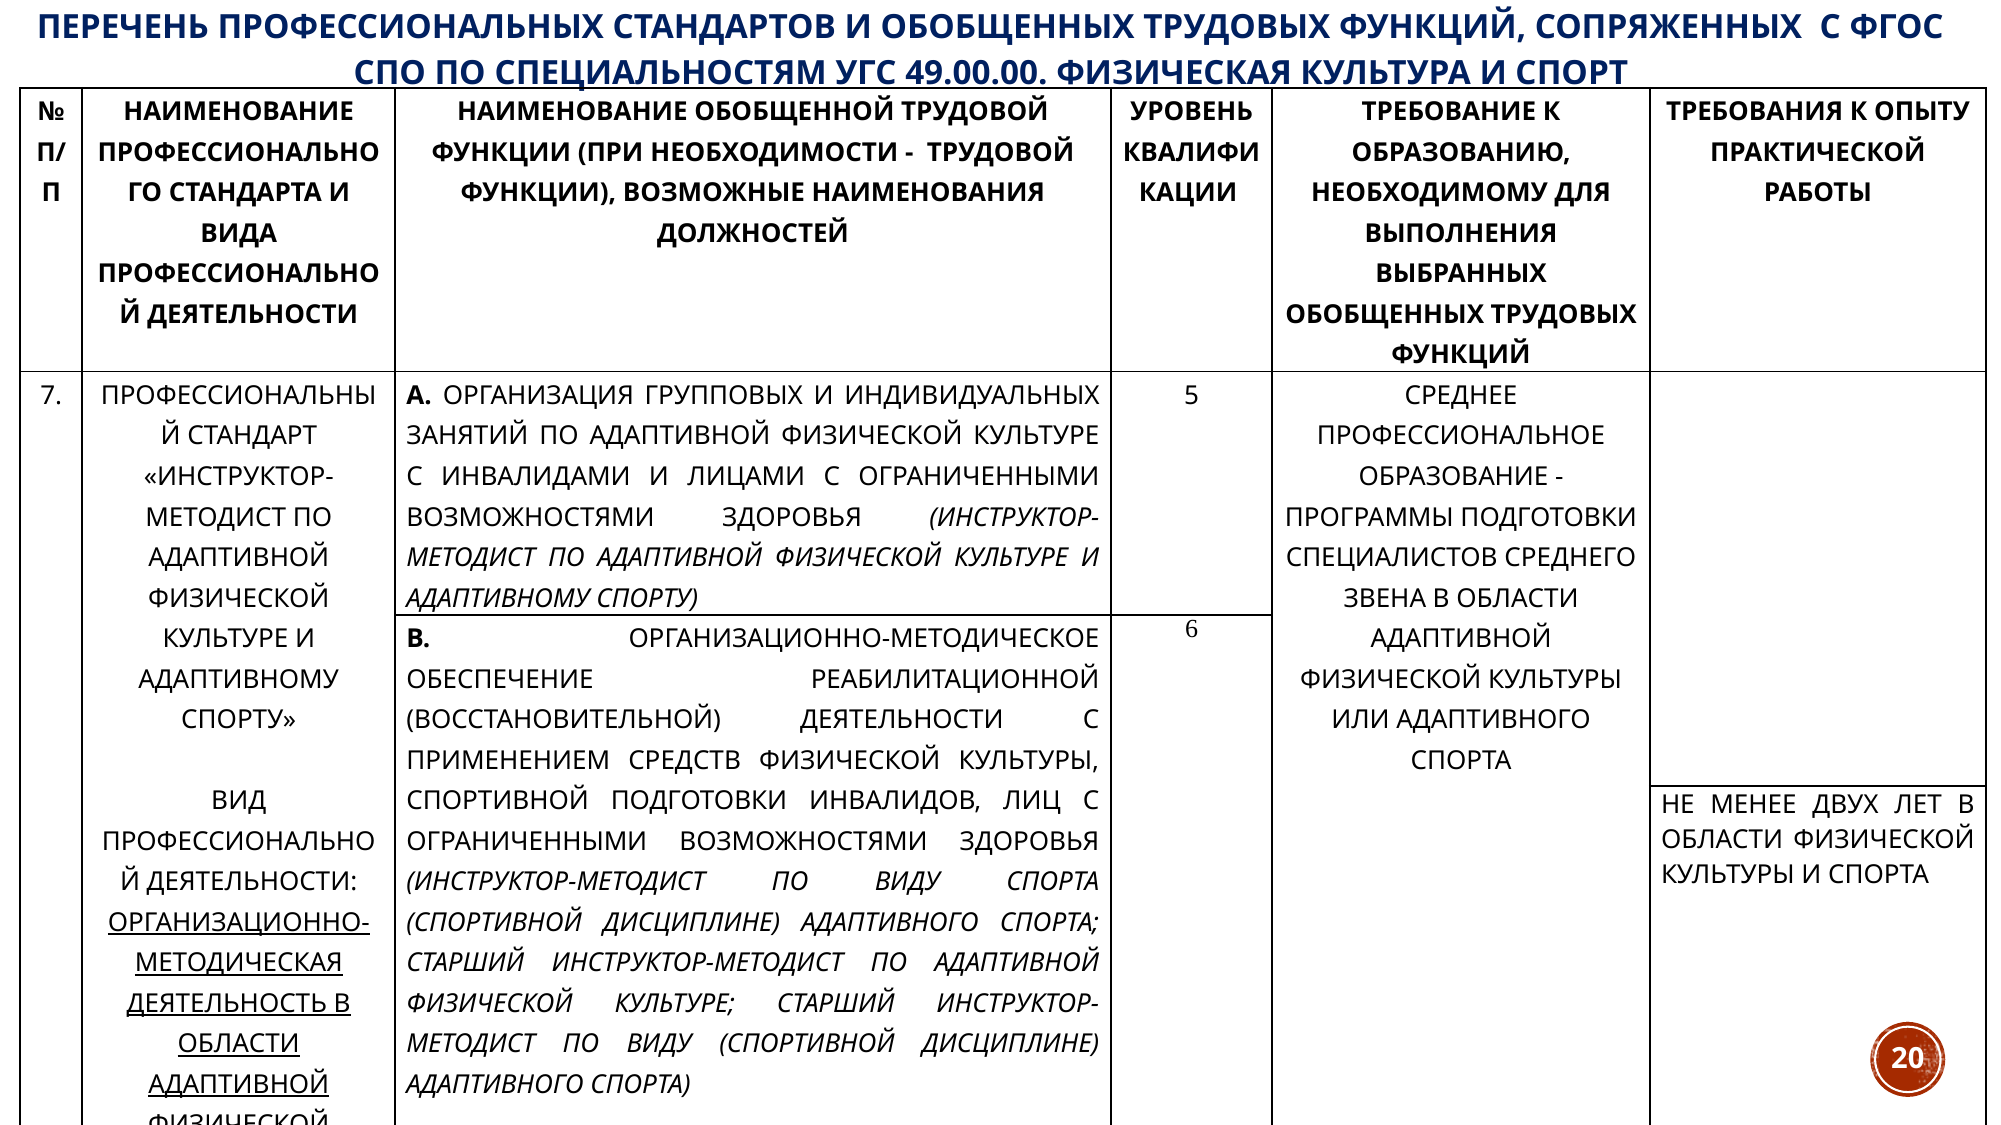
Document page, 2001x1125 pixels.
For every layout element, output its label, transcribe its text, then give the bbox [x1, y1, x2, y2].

table_header Уровень квалификации [1112, 89, 1271, 371]
table_cell Профессиональный стандарт «Инструктор-методист по адаптивной физической культуре и адаптивному спорту» Вид профессиональной деятельности: Организационно-методическая деятельность в области адаптивной физической культуры и адаптивного спорта [83, 372, 394, 1125]
table_cell В. Организационно-методическое обеспечение реабилитационной (восстановительной) деятельности с применением средств физической культуры, спортивной подготовки инвалидов, лиц с ограниченными возможностями здоровья (инструктор-методист по виду спорта (спортивной дисциплине) адаптивного спорта; старший инструктор-методист по адаптивной физической культуре; старший инструктор-методист по виду (спортивной дисциплине) адаптивного спорта) [396, 616, 1110, 1125]
table_cell 5 [1112, 372, 1271, 614]
table_cell 7. [21, 372, 81, 1125]
table_header Наименование профессионального стандарта и вида профессиональной деятельности [83, 89, 394, 371]
title Перечень профессиональных стандартов и обобщенных трудовых функций, сопряженных с ФГОС СПО по специальностям УГС 49.00.00. Физическая культура и спорт [0, 0, 1984, 118]
table_header № п/п [21, 89, 81, 371]
table_cell [1651, 372, 1985, 785]
table_cell Не менее двух лет в области физической культуры и спорта [1651, 787, 1985, 1125]
table_header Требование к образованию, необходимому для выполнения выбранных обобщенных трудовых функций [1273, 89, 1649, 371]
table_cell А. Организация групповых и индивидуальных занятий по адаптивной физической культуре с инвалидами и лицами с ограниченными возможностями здоровья (инструктор-методист по адаптивной физической культуре и адаптивному спорту) [396, 372, 1110, 614]
table_cell Среднее профессиональное образование - программы подготовки специалистов среднего звена в области адаптивной физической культуры или адаптивного спорта [1273, 372, 1649, 1125]
table_header Наименование обобщенной трудовой функции (при необходимости - трудовой функции), возможные наименования должностей [396, 89, 1110, 371]
table_cell 6 [1112, 616, 1271, 1125]
table_header Требования к опыту практической работы [1651, 89, 1985, 371]
